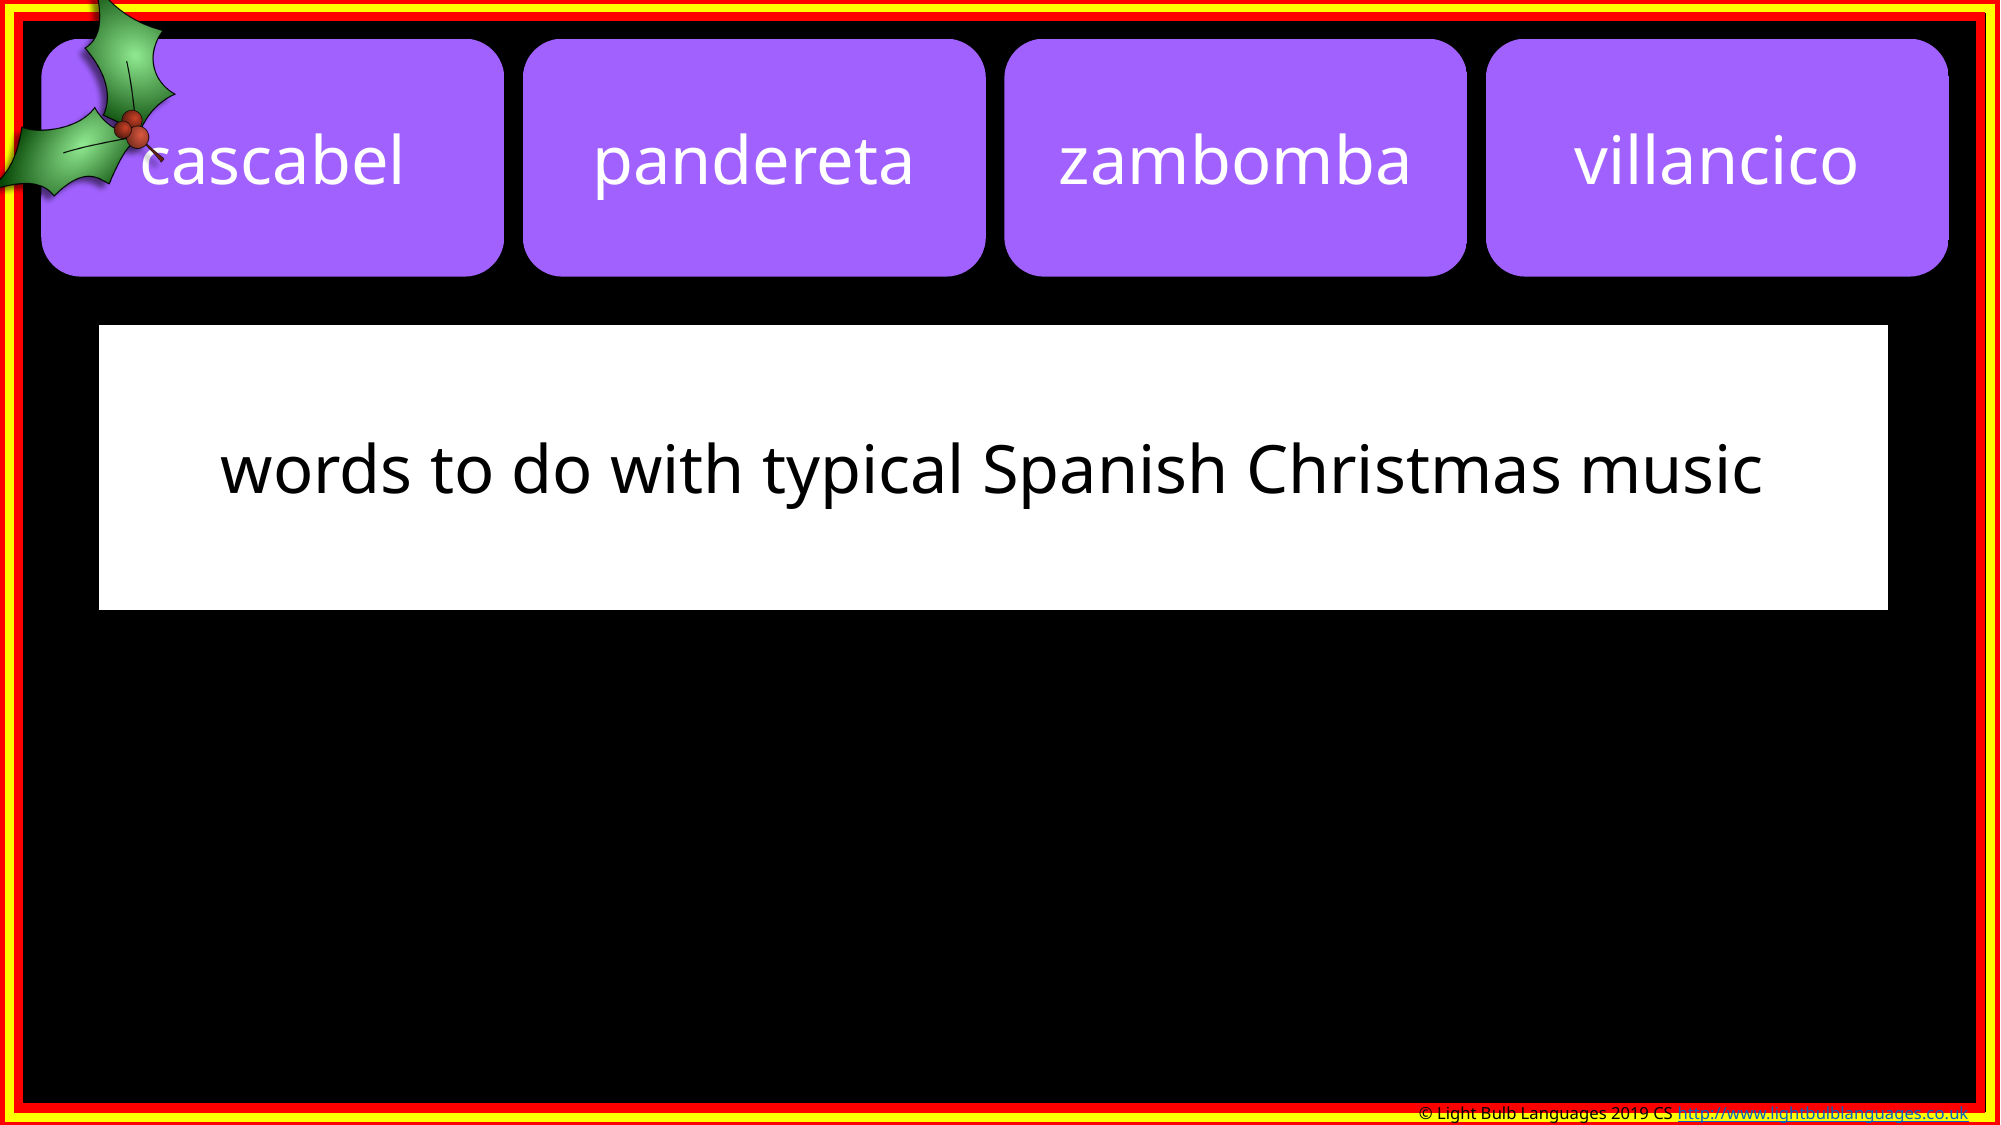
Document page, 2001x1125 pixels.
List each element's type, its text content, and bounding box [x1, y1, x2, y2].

text_box cascabel [40, 37, 506, 278]
text_box [197, 0, 2000, 1095]
text_box villancico [1484, 37, 1950, 278]
text_box words to do with typical Spanish Christmas music [99, 325, 1888, 610]
text_box [0, 211, 1404, 1125]
text_box [17, 15, 1982, 1109]
text_box © Light Bulb Languages 2019 CS http://www.lightbulblanguages.co.uk [1404, 1095, 2000, 1125]
text_box pandereta [521, 37, 987, 278]
text_box [197, 8, 1992, 1095]
picture [0, 0, 197, 211]
text_box [9, 211, 1404, 1118]
text_box zambomba [1003, 37, 1469, 278]
